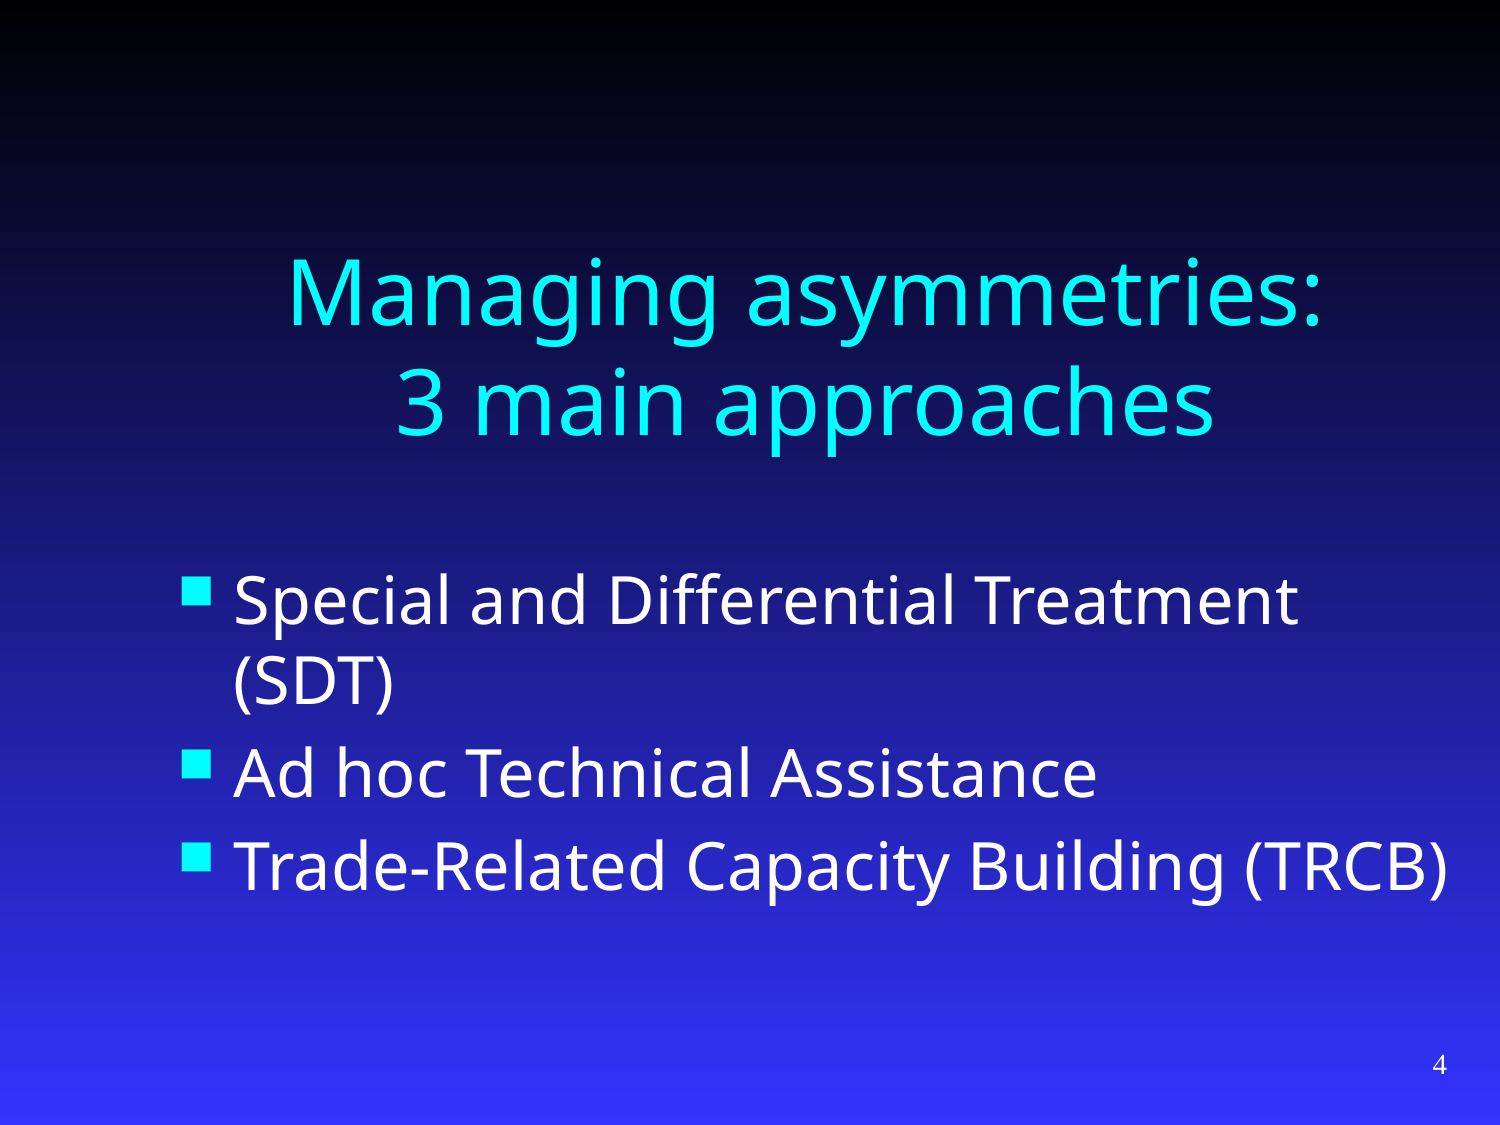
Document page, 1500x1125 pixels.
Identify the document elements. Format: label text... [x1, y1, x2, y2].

slide_number 4 [1149, 1024, 1463, 1101]
title Managing asymmetries: 3 main approaches [162, 249, 1451, 438]
list Special and Differential Treatment (SDT) Ad hoc Technical Assistance Trade-Related Capacity Building (TRCB) [162, 549, 1468, 995]
